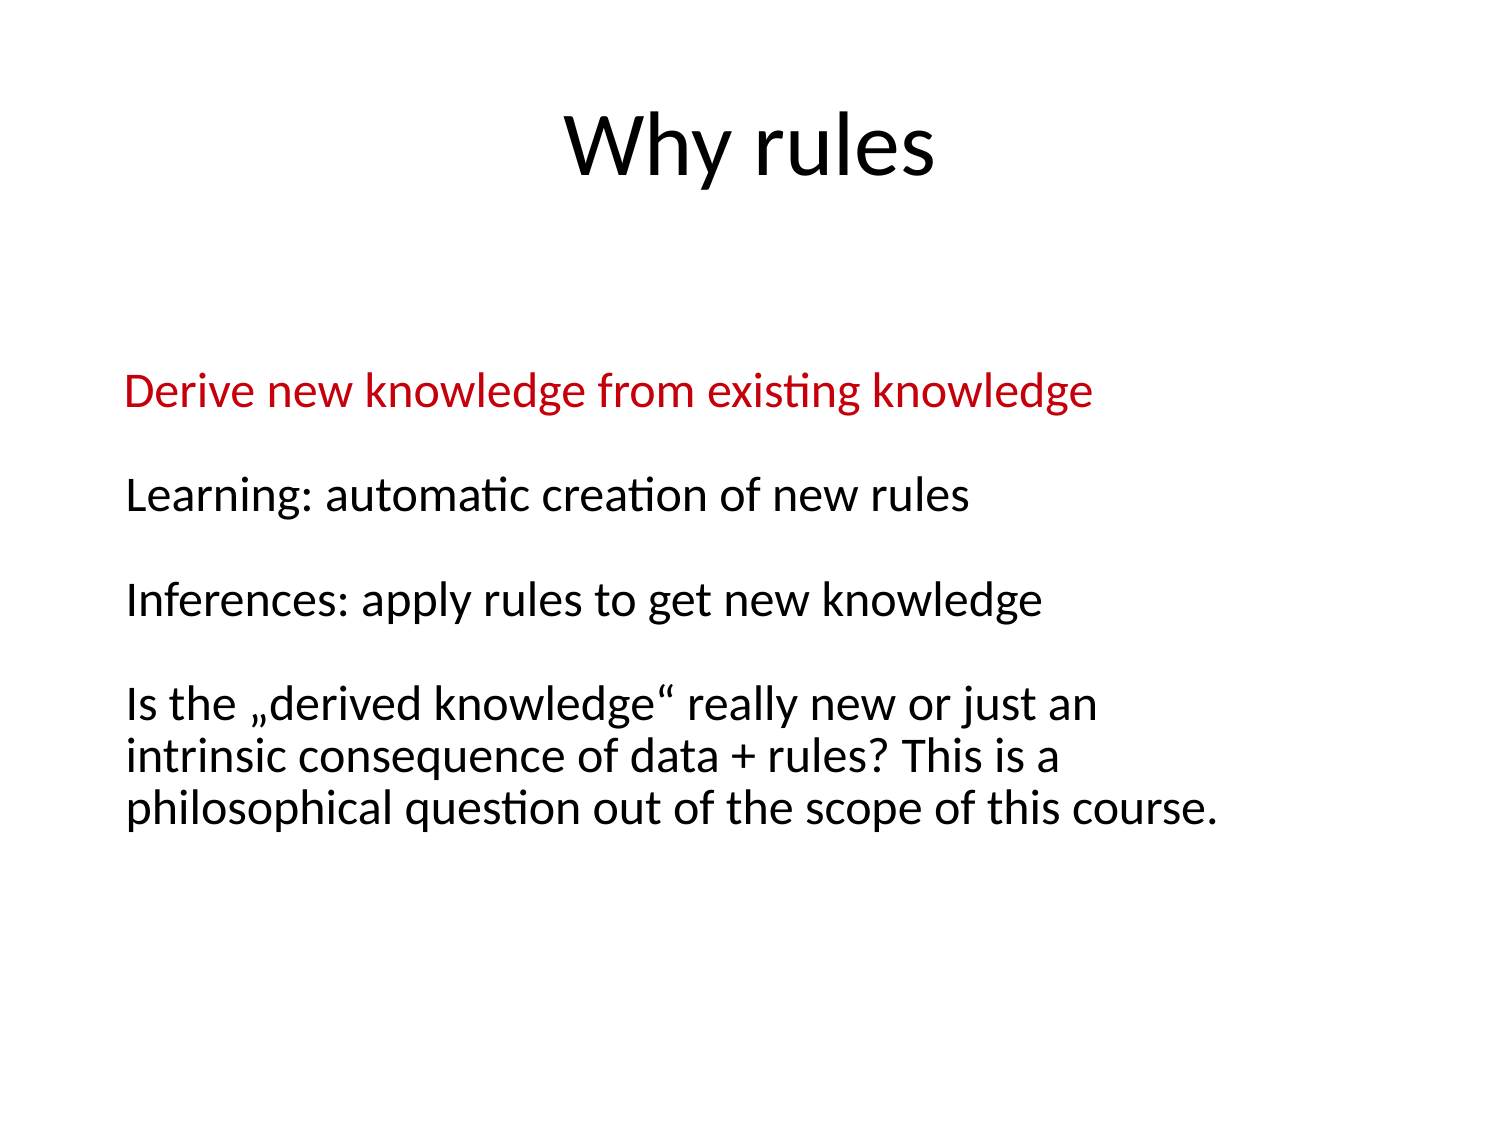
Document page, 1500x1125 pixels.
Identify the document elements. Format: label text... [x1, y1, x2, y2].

text_box Derive new knowledge from existing knowledge Learning: automatic creation of new rules Inferences: apply rules to get new knowledge Is the „derived knowledge“ really new or just an intrinsic consequence of data + rules? This is a philosophical question out of the scope of this course. [88, 302, 1439, 1045]
title Why rules [75, 45, 1425, 233]
